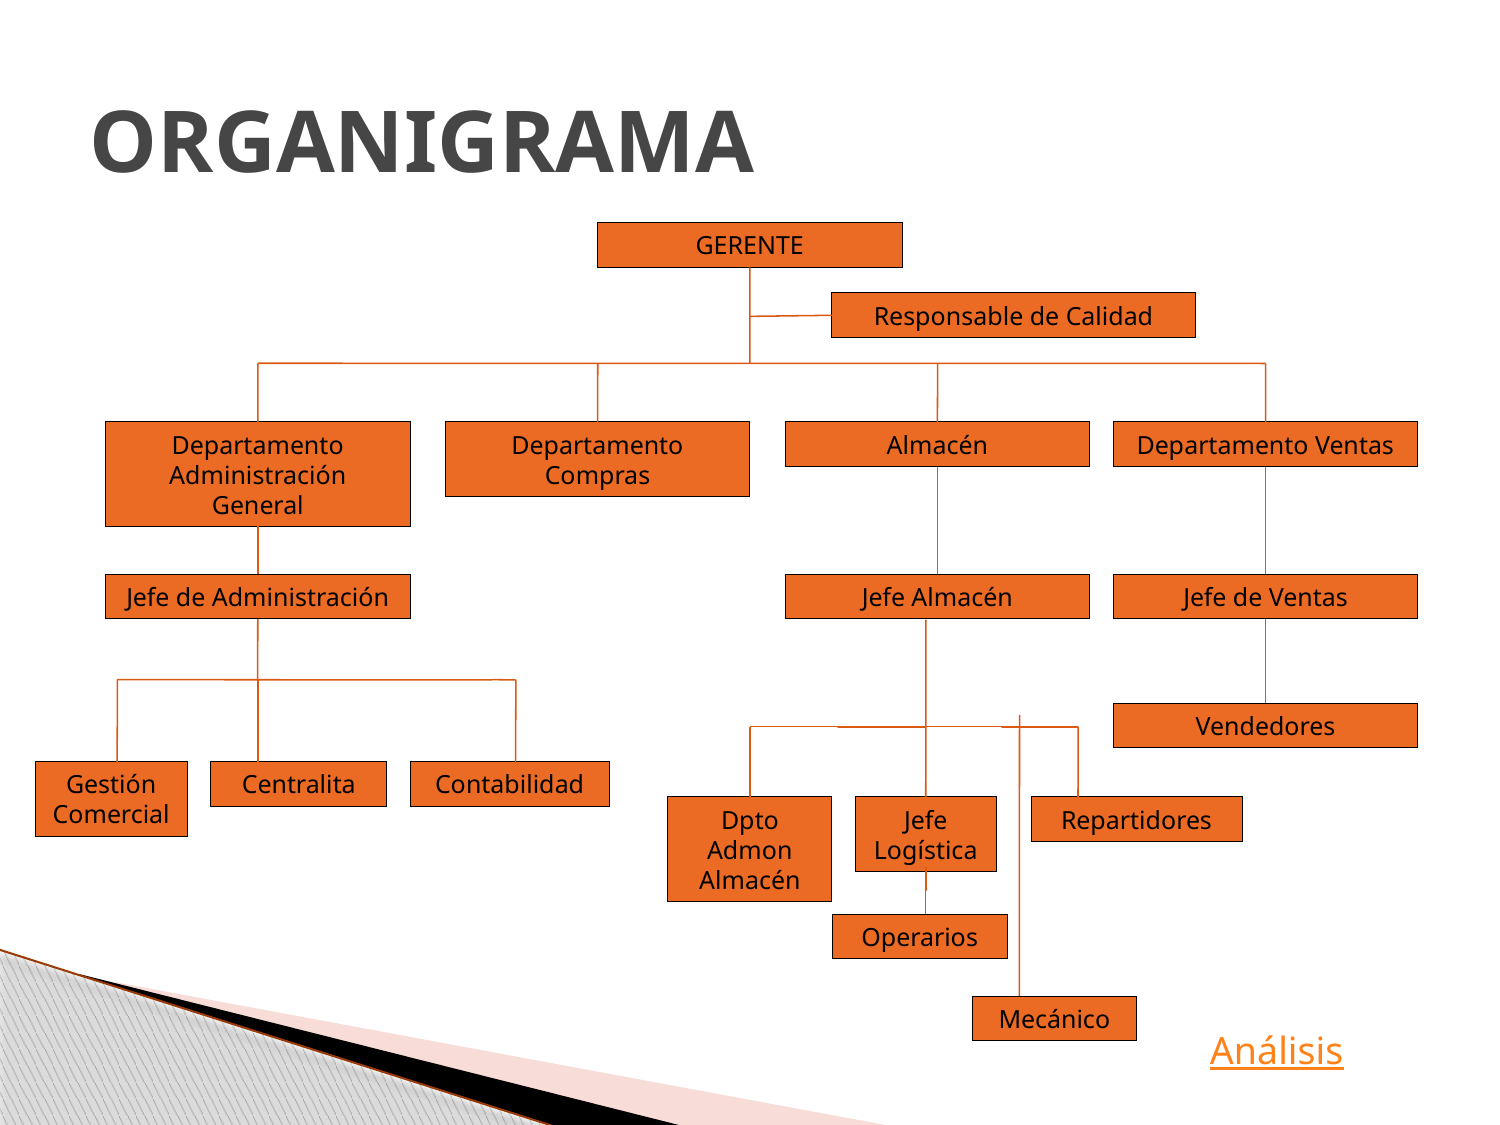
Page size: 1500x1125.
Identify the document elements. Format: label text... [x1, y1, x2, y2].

text_box Mecánico [972, 996, 1137, 1041]
text_box Contabilidad [410, 761, 610, 807]
text_box Departamento Compras [445, 421, 750, 497]
text_box Departamento Administración General [105, 421, 411, 527]
text_box Almacén [785, 421, 1090, 467]
title ORGANIGRAMA [75, 45, 1425, 233]
text_box Vendedores [1113, 703, 1418, 748]
text_box Jefe Logística [855, 796, 997, 872]
text_box Análisis [1195, 1019, 1465, 1086]
text_box Jefe de Administración [105, 574, 411, 619]
text_box Gestión Comercial [35, 761, 188, 837]
text_box Centralita [210, 761, 387, 807]
text_box GERENTE [597, 222, 903, 268]
text_box Dpto Admon Almacén [667, 796, 832, 902]
text_box Jefe de Ventas [1113, 574, 1418, 619]
text_box Departamento Ventas [1113, 421, 1418, 467]
text_box Jefe Almacén [785, 574, 1090, 619]
text_box Responsable de Calidad [831, 292, 1196, 338]
text_box Operarios [832, 914, 1008, 959]
text_box Repartidores [1031, 796, 1243, 842]
